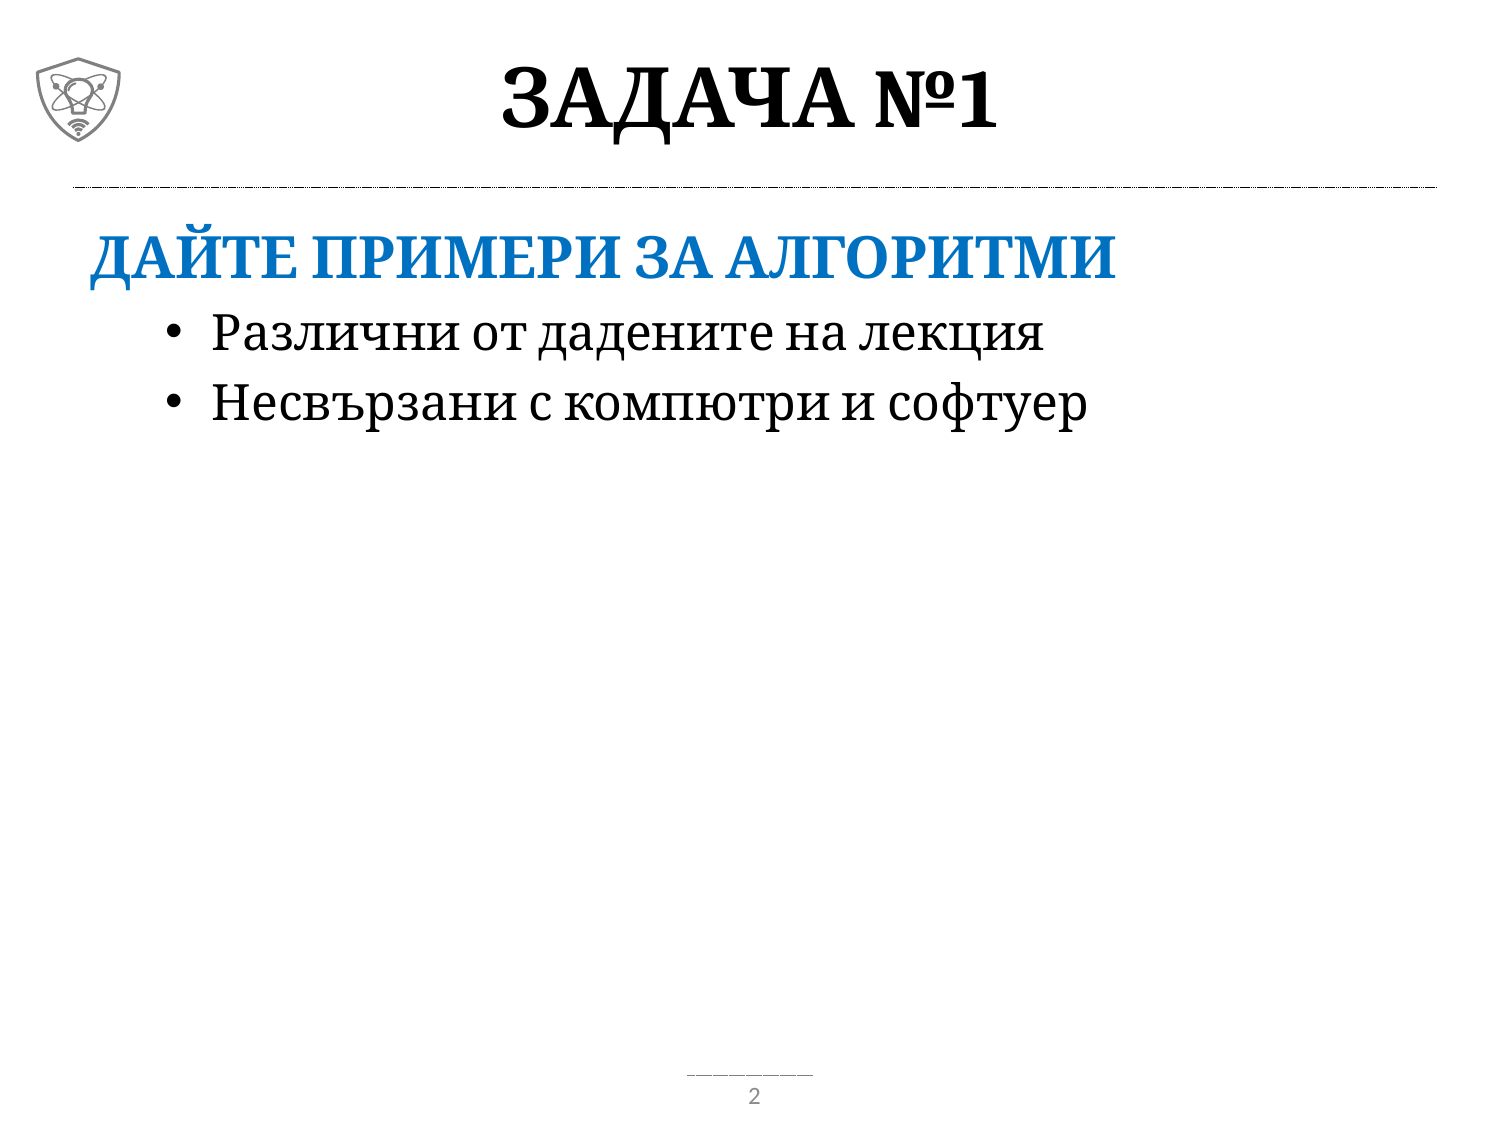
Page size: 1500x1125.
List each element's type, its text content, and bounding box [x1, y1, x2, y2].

list Дайте примери за алгоритми Различни от дадените на лекция Несвързани с компютри и софтуер [75, 212, 1450, 1063]
title Задача №1 [0, 0, 1500, 188]
slide_number 2 [579, 1065, 930, 1125]
